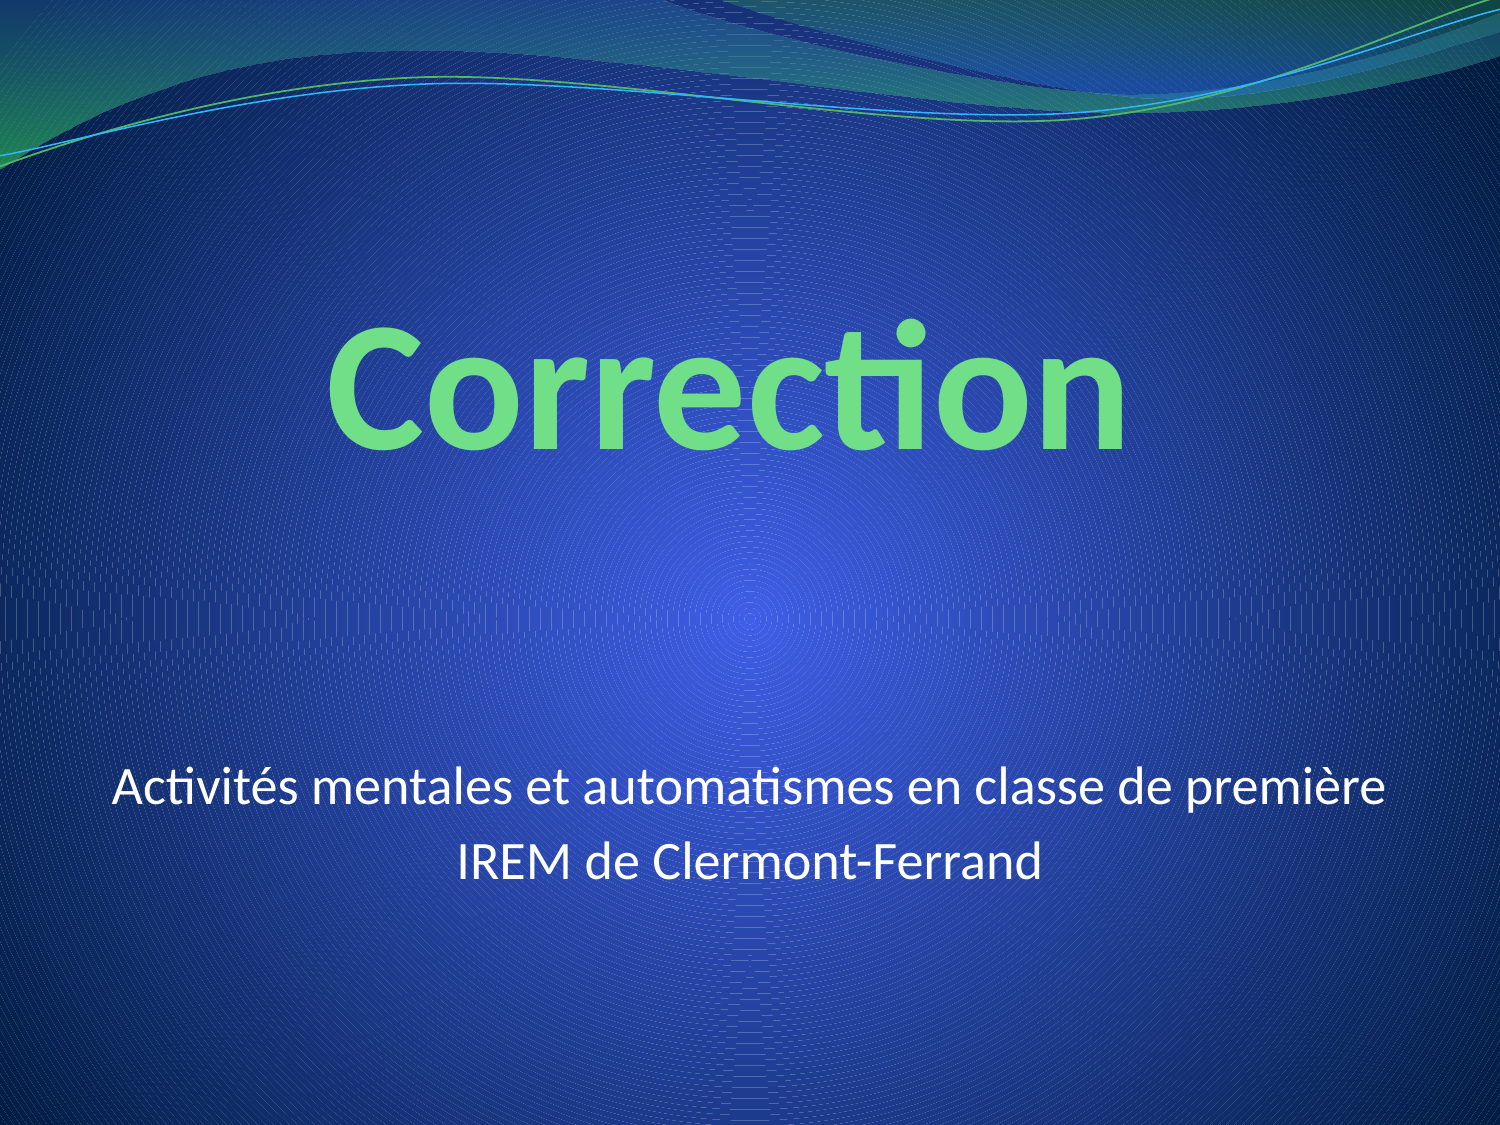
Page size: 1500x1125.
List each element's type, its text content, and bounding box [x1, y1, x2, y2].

title Correction [87, 224, 1376, 525]
subtitle Activités mentales et automatismes en classe de première IREM de Clermont-Ferrand [111, 676, 1400, 965]
